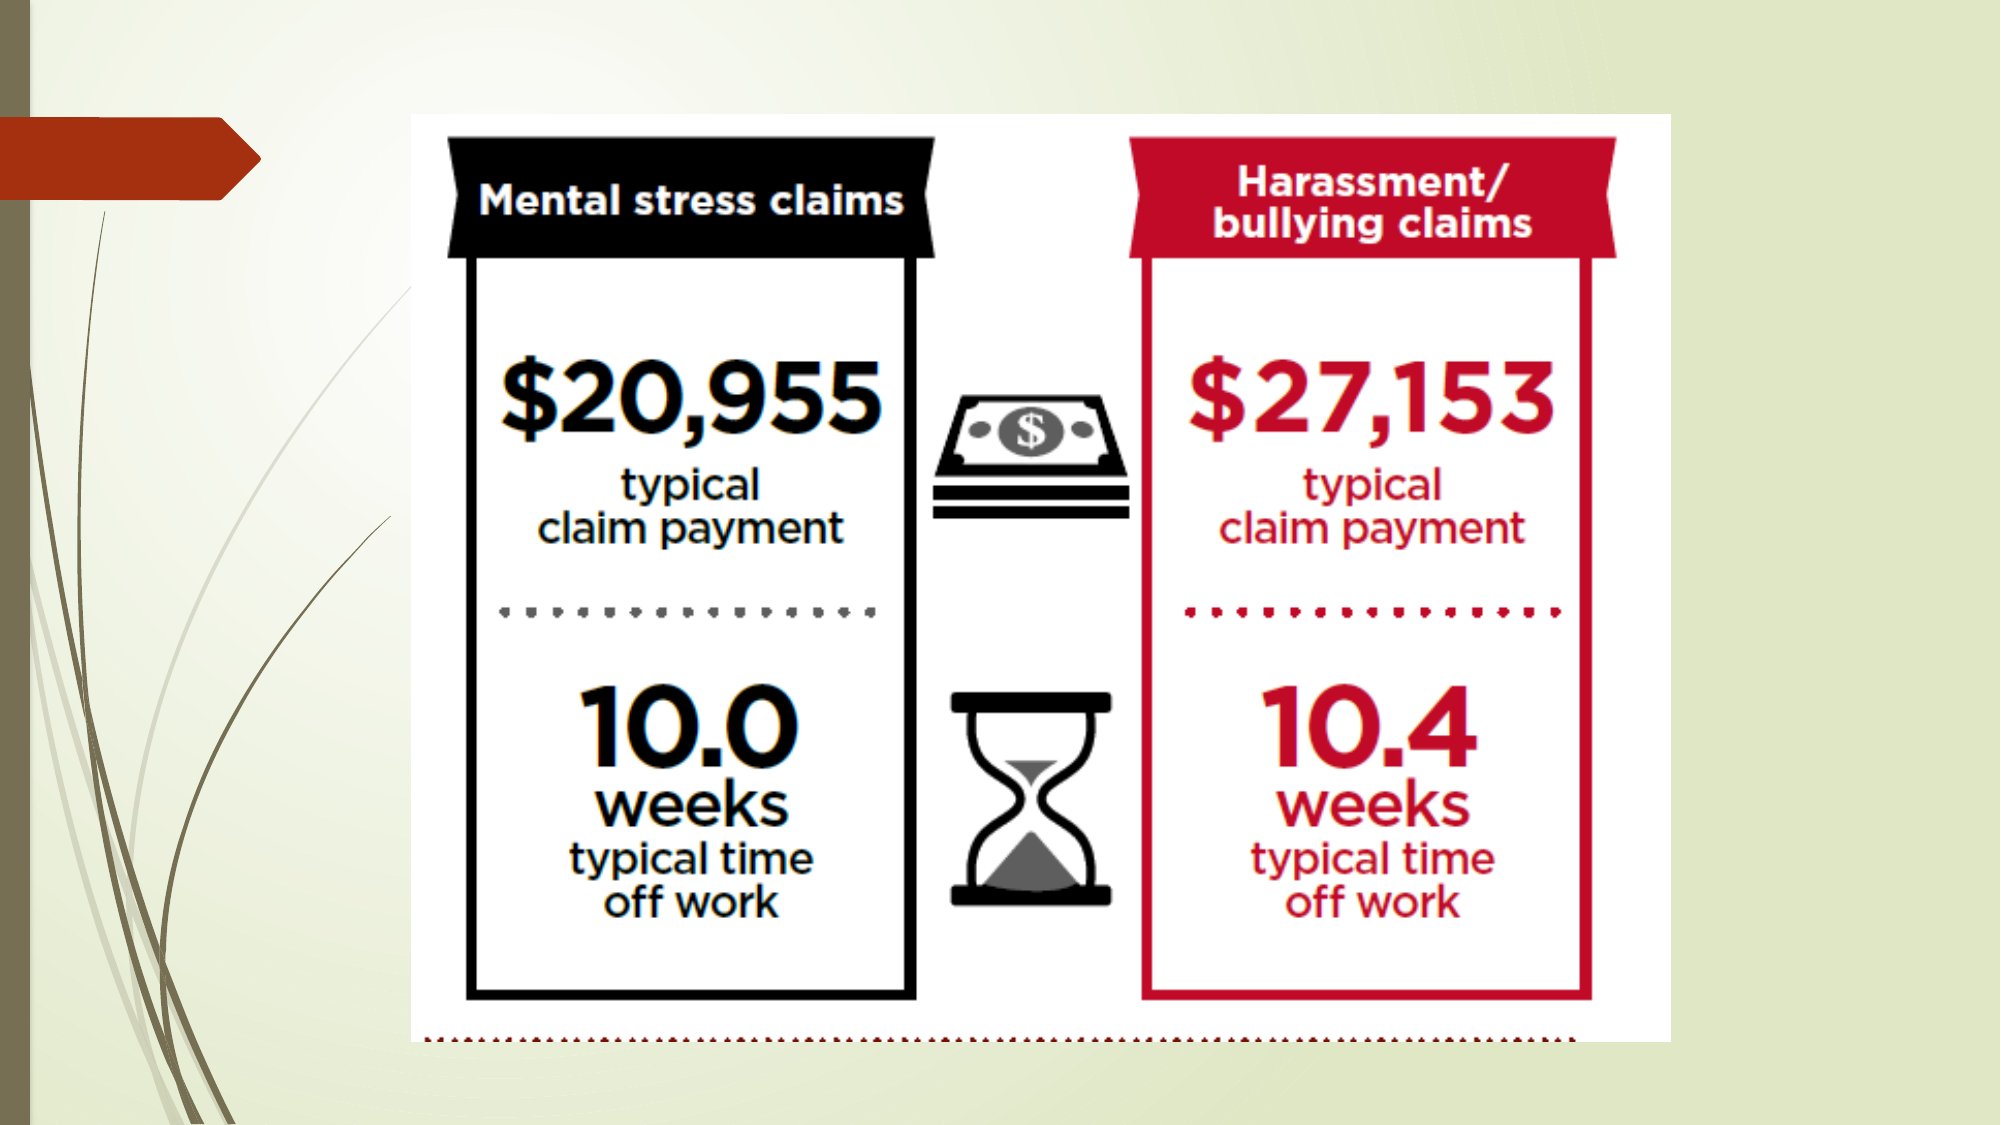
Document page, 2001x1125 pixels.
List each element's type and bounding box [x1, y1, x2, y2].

picture [411, 114, 1671, 1042]
